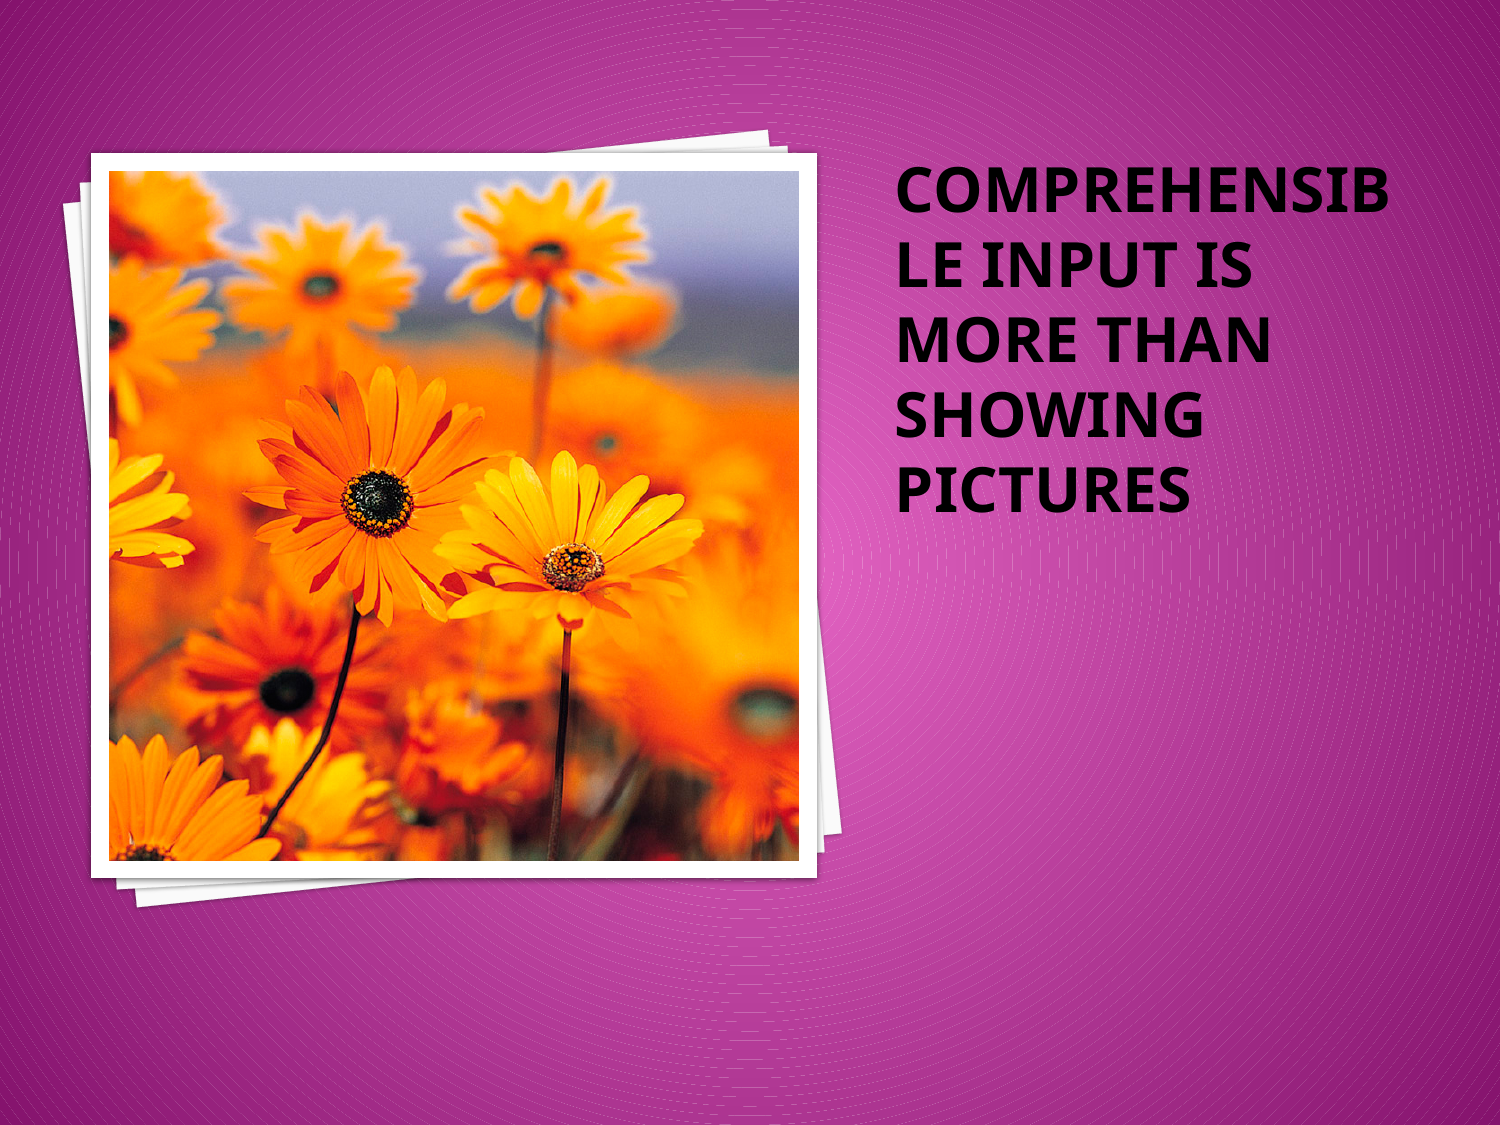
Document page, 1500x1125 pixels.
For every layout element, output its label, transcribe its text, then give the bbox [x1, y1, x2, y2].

picture [108, 170, 800, 862]
title comprehensible input is More than showing pictures [887, 50, 1434, 525]
